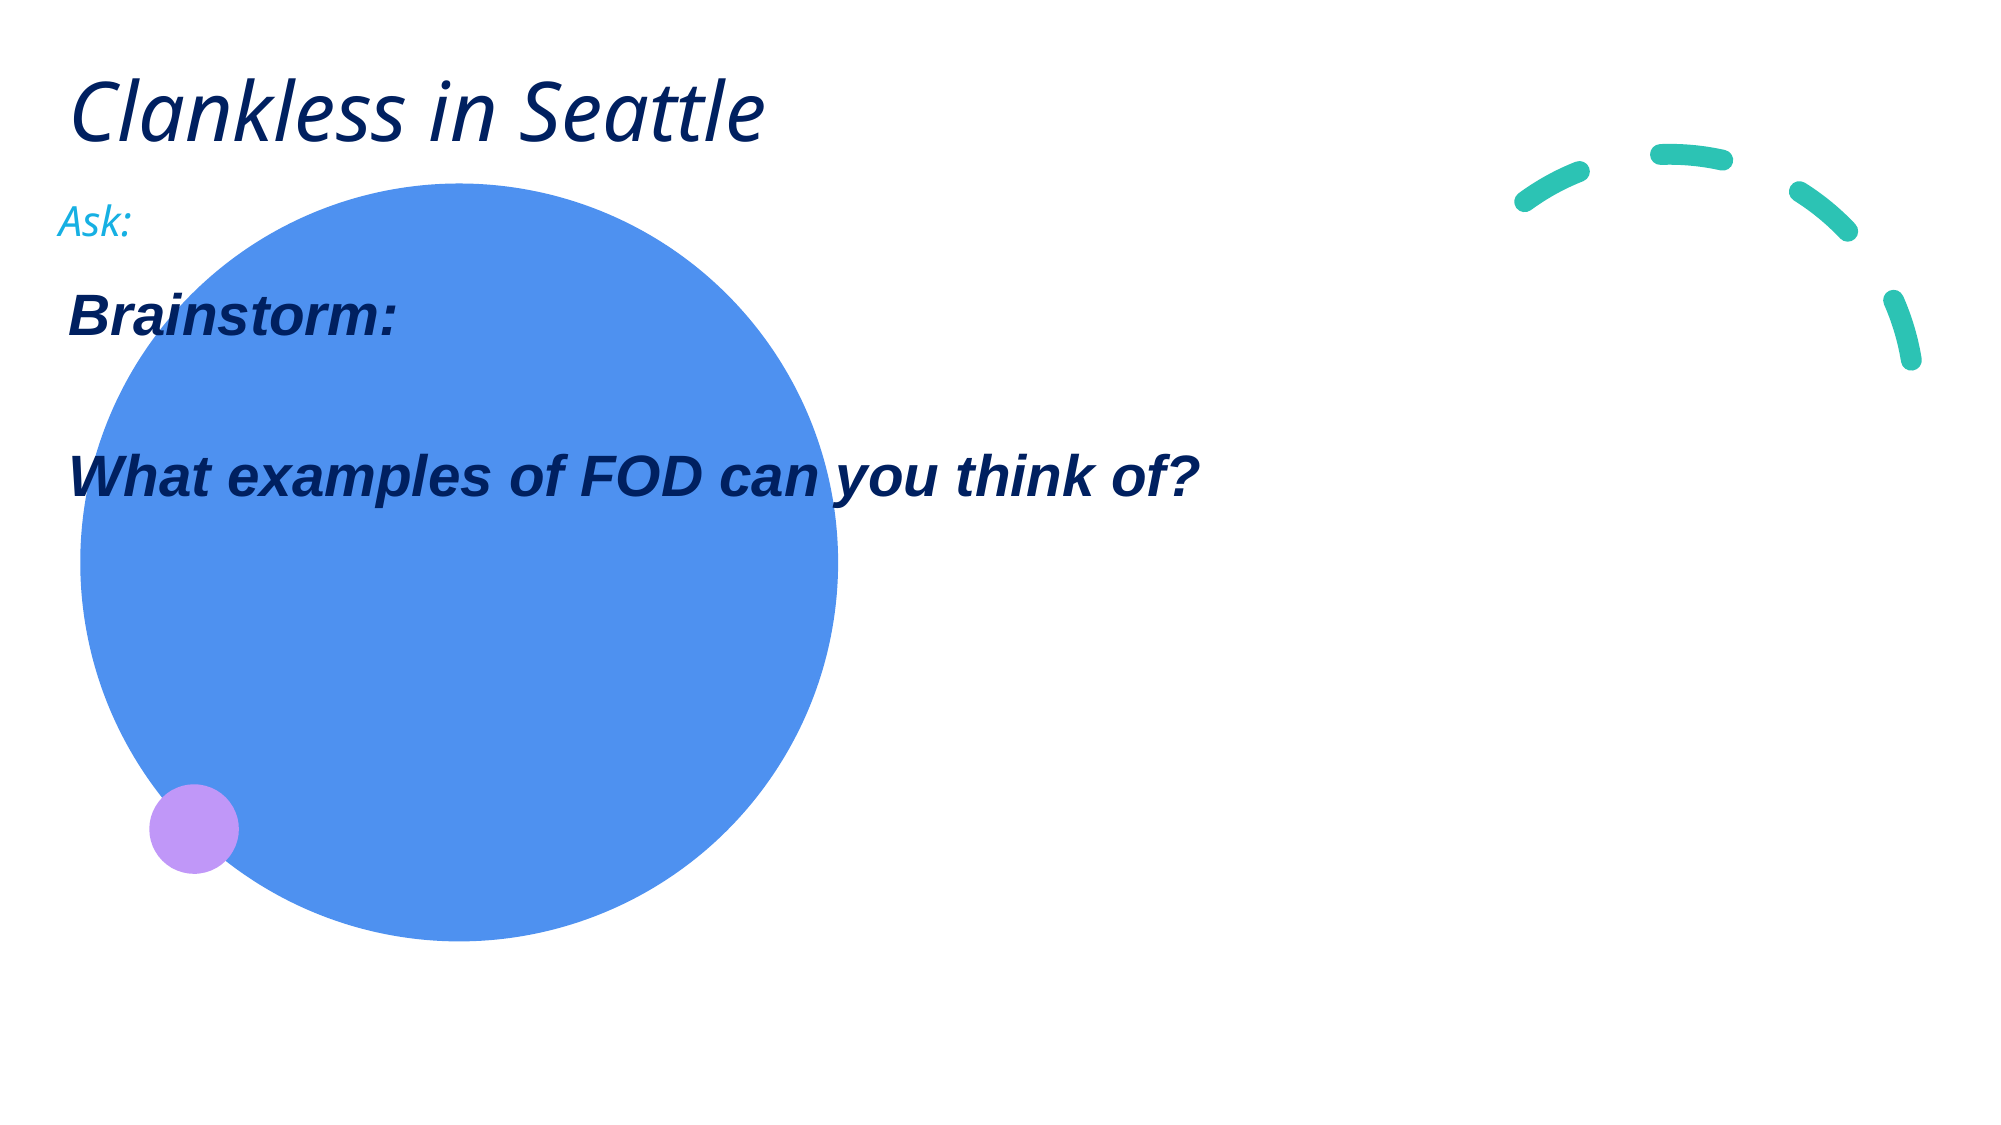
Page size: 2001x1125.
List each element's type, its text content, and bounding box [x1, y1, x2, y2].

text_box Ask: [43, 187, 189, 253]
list Brainstorm: What examples of FOD can you think of? [53, 259, 1493, 1010]
title Clankless in Seattle [53, 51, 816, 188]
